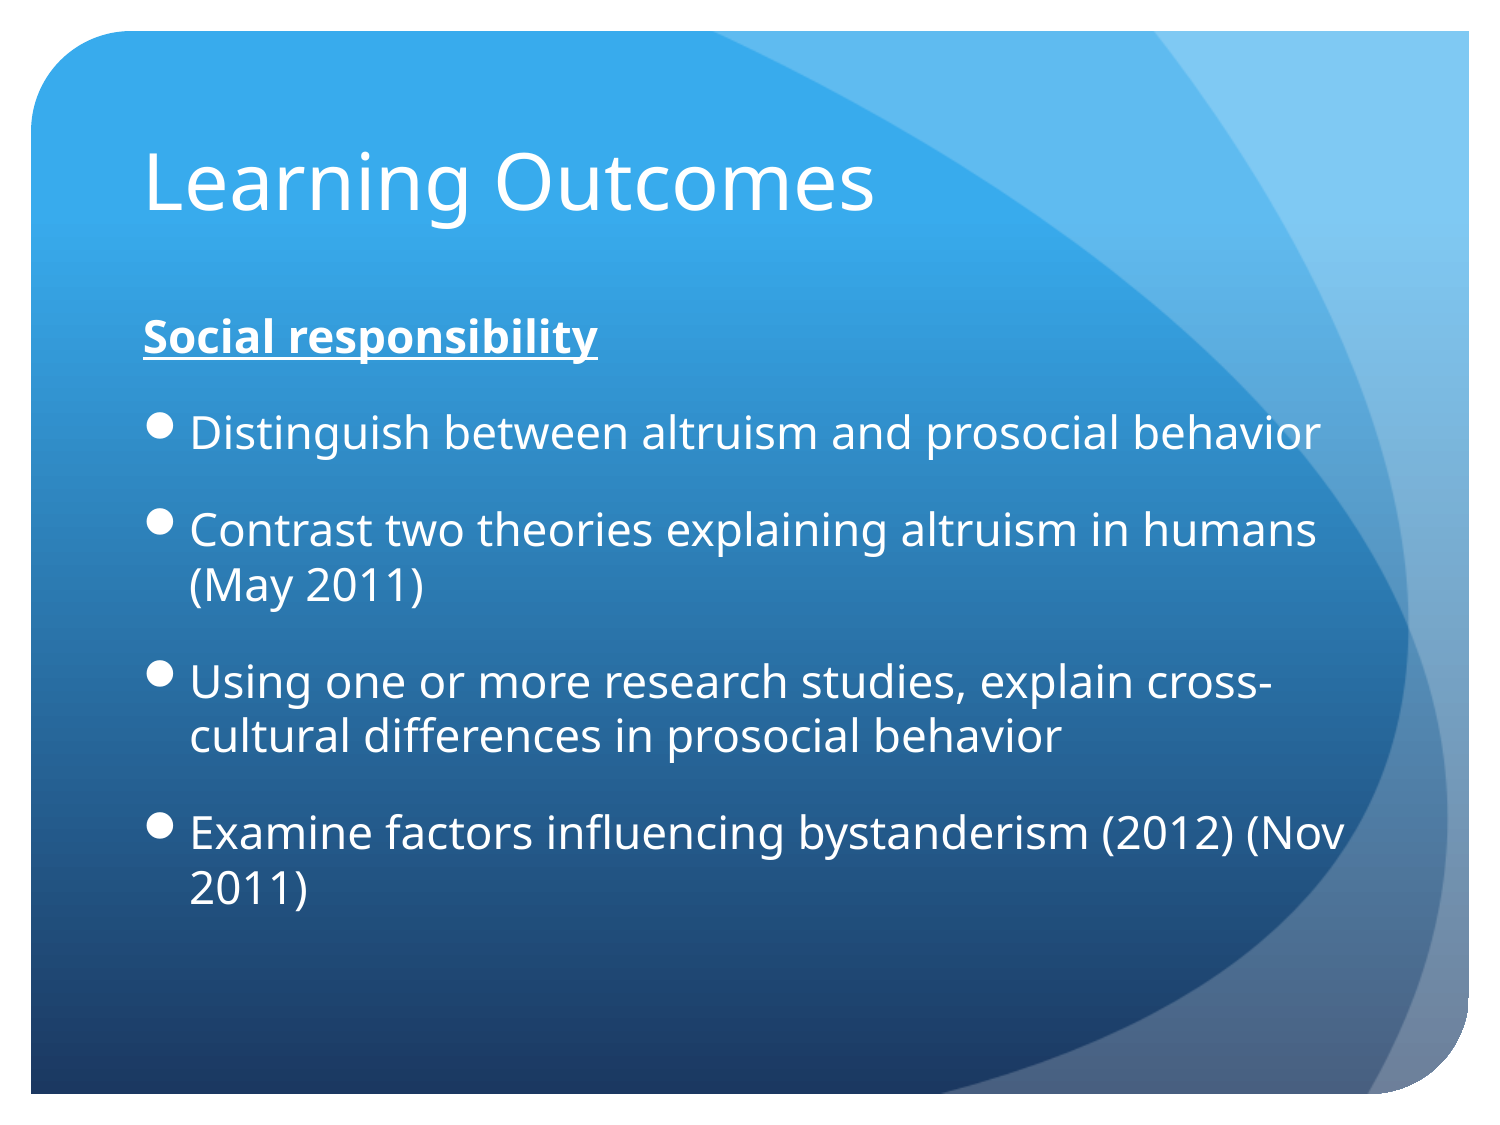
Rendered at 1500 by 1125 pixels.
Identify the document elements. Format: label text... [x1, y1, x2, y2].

picture [24, 30, 1473, 1094]
list Social responsibility Distinguish between altruism and prosocial behavior Contrast two theories explaining altruism in humans (May 2011) Using one or more research studies, explain cross-cultural differences in prosocial behavior Examine factors influencing bystanderism (2012) (Nov 2011) [127, 299, 1372, 991]
title Learning Outcomes [127, 62, 1372, 234]
